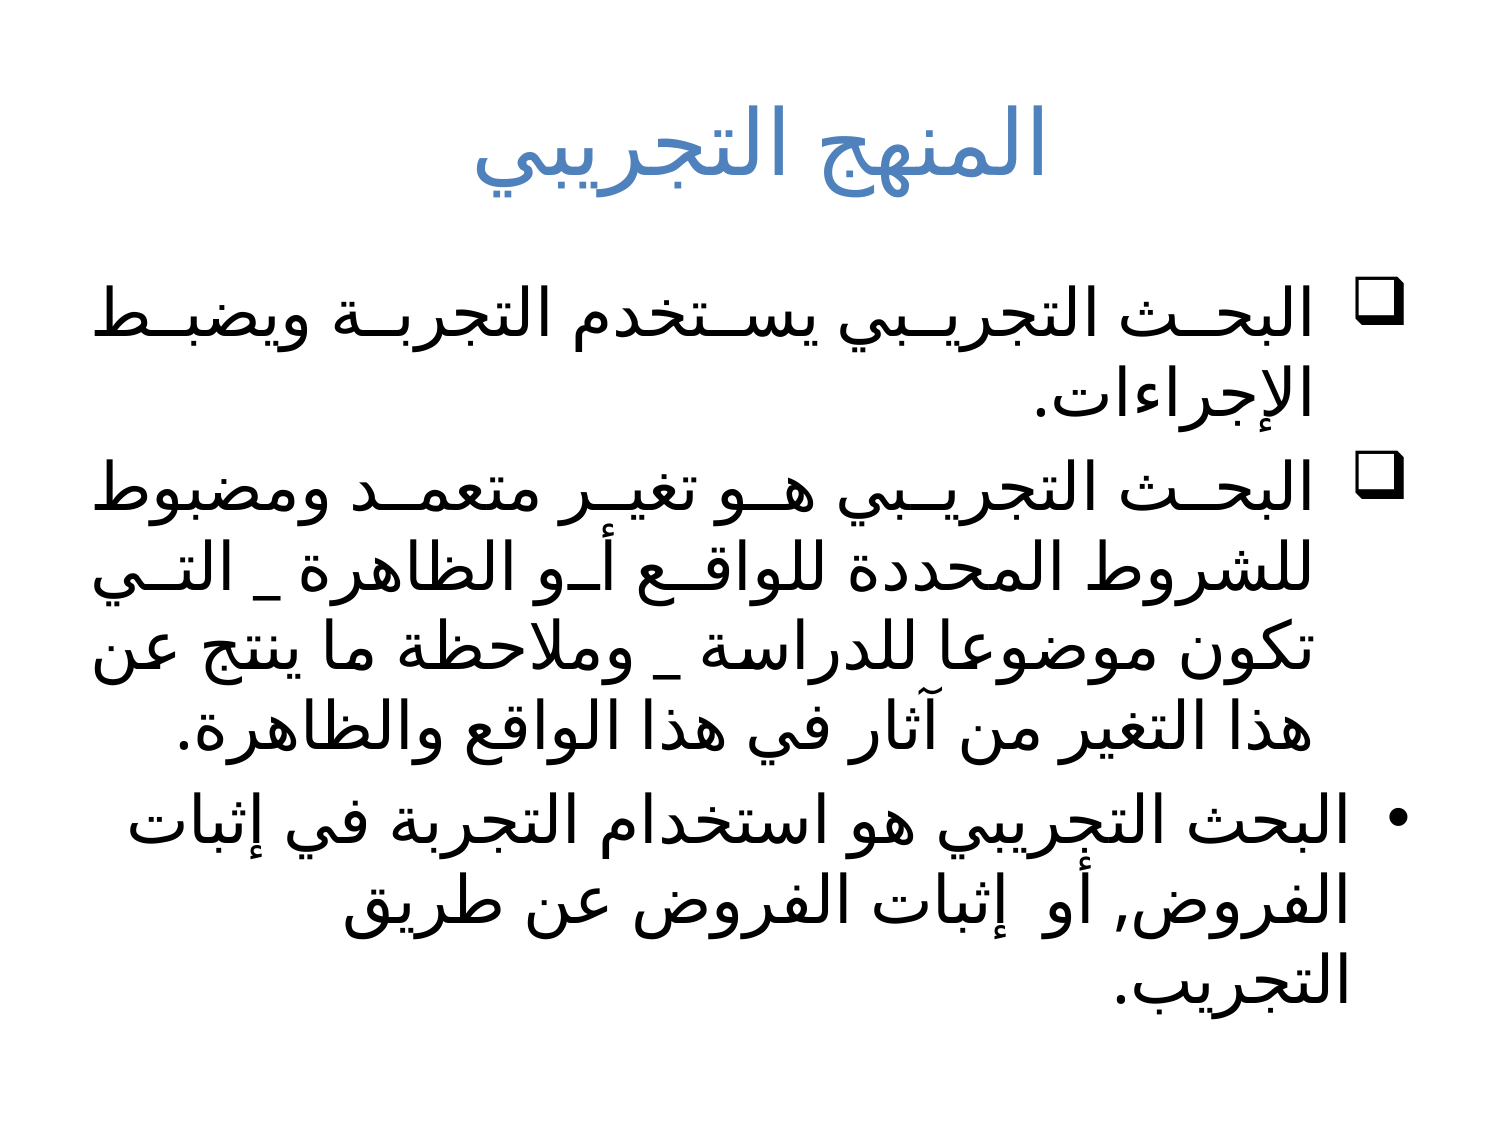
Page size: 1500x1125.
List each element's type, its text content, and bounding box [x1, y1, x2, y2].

title المنهج التجريبي [75, 45, 1425, 233]
list البحث التجريبي يستخدم التجربة ويضبط الإجراءات. البحث التجريبي هو تغير متعمد ومضبوط للشروط المحددة للواقع أو الظاهرة _ التي تكون موضوعا للدراسة _ وملاحظة ما ينتج عن هذا التغير من آثار في هذا الواقع والظاهرة. البحث التجريبي هو استخدام التجربة في إثبات الفروض, أو إثبات الفروض عن طريق التجريب. [75, 262, 1425, 1005]
